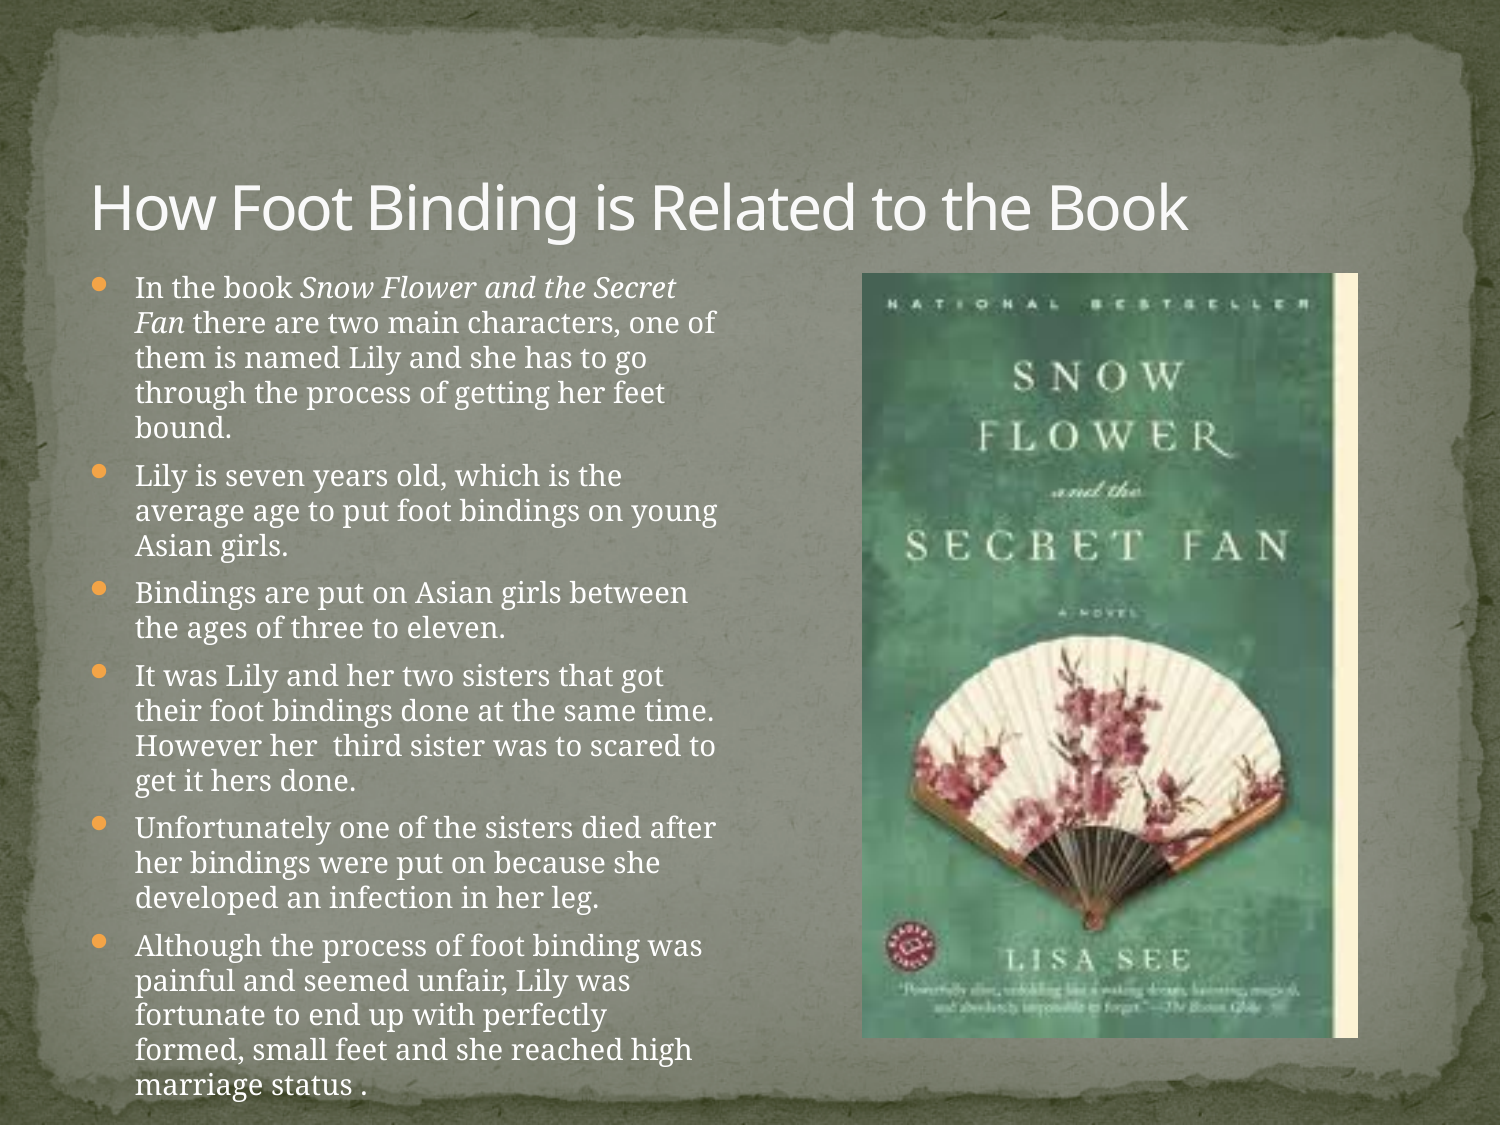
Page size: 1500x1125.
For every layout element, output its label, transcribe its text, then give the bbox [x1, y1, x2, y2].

list In the book Snow Flower and the Secret Fan there are two main characters, one of them is named Lily and she has to go through the process of getting her feet bound. Lily is seven years old, which is the average age to put foot bindings on young Asian girls. Bindings are put on Asian girls between the ages of three to eleven. It was Lily and her two sisters that got their foot bindings done at the same time. However her third sister was to scared to get it hers done. Unfortunately one of the sisters died after her bindings were put on because she developed an infection in her leg. Although the process of foot binding was painful and seemed unfair, Lily was fortunate to end up with perfectly formed, small feet and she reached high marriage status . [75, 262, 738, 1063]
title How Foot Binding is Related to the Book [74, 49, 1425, 251]
picture [862, 273, 1358, 1038]
